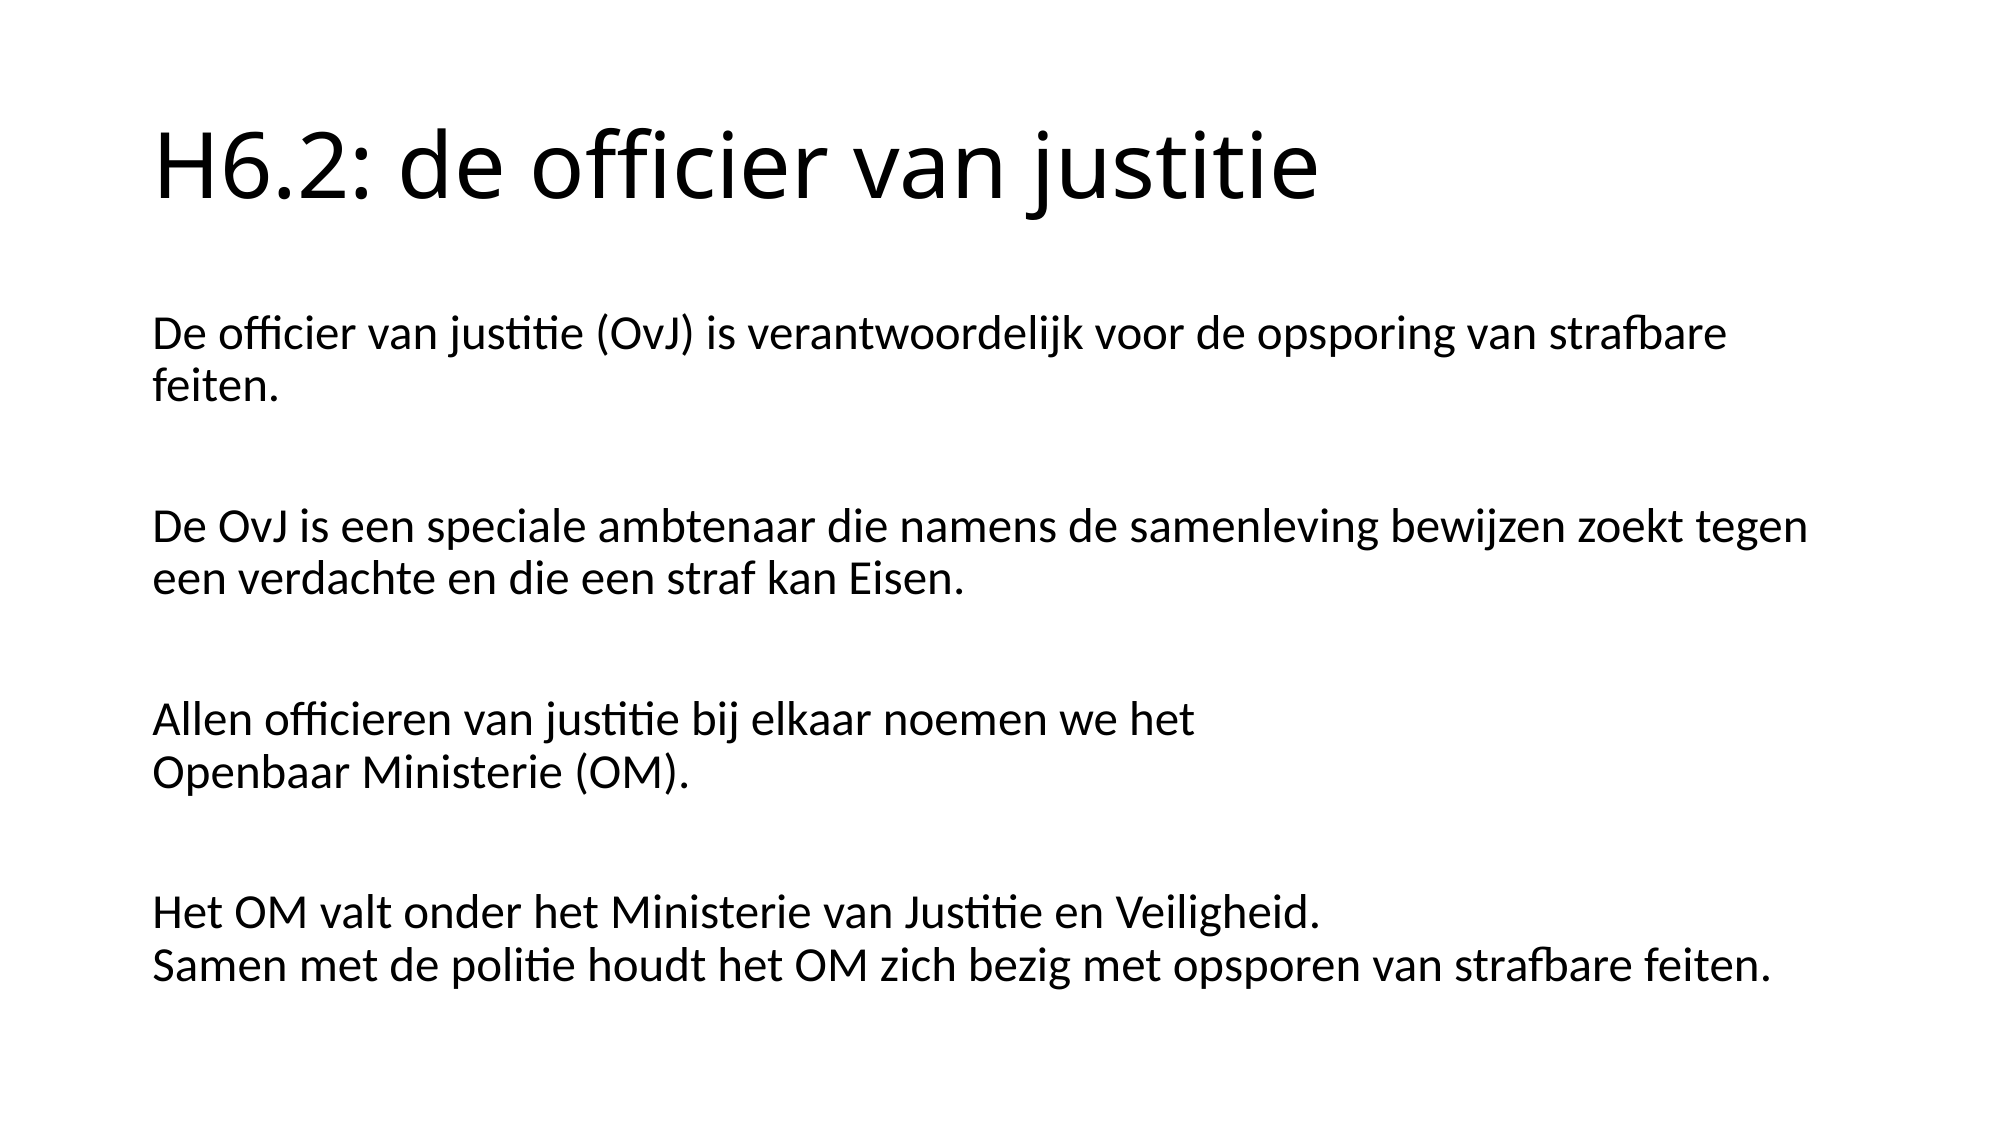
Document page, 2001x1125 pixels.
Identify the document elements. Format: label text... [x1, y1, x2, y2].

title H6.2: de officier van justitie [137, 59, 1863, 278]
list De officier van justitie (OvJ) is verantwoordelijk voor de opsporing van strafbare feiten. De OvJ is een speciale ambtenaar die namens de samenleving bewijzen zoekt tegen een verdachte en die een straf kan Eisen. Allen officieren van justitie bij elkaar noemen we het Openbaar Ministerie (OM). Het OM valt onder het Ministerie van Justitie en Veiligheid. Samen met de politie houdt het OM zich bezig met opsporen van strafbare feiten. [137, 299, 1863, 1014]
